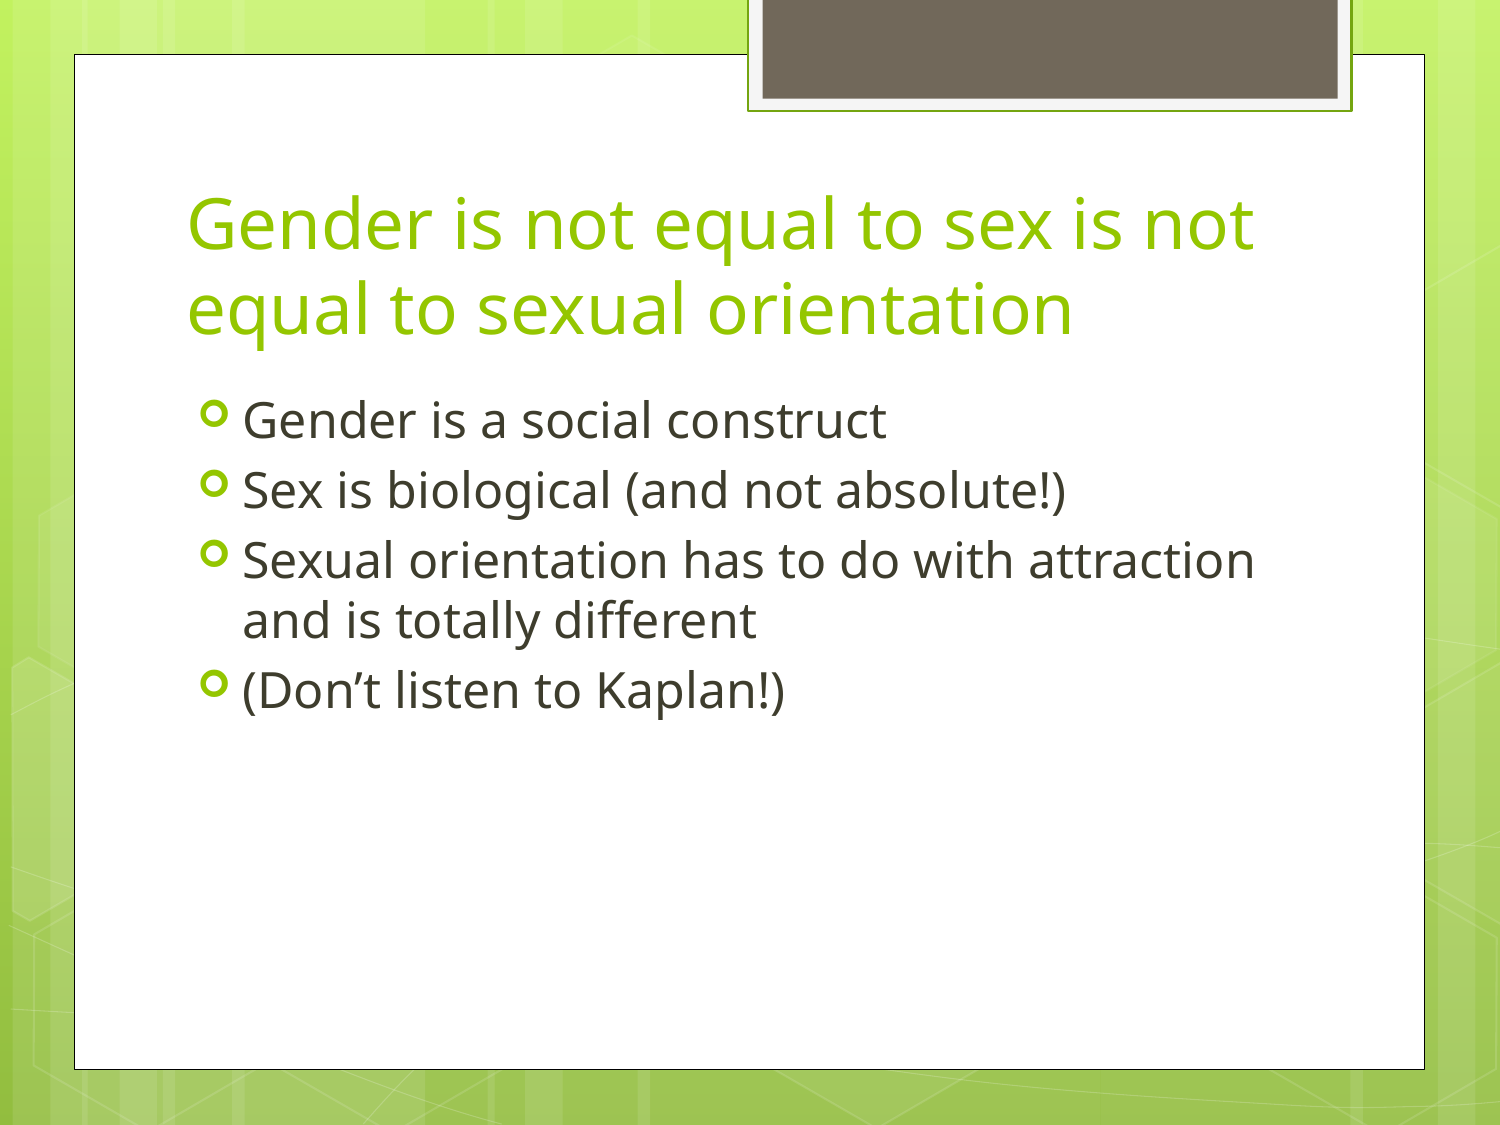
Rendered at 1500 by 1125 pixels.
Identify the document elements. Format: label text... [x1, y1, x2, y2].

title Gender is not equal to sex is not equal to sexual orientation [171, 168, 1324, 357]
list Gender is a social construct Sex is biological (and not absolute!) Sexual orientation has to do with attraction and is totally different (Don’t listen to Kaplan!) [171, 381, 1283, 957]
